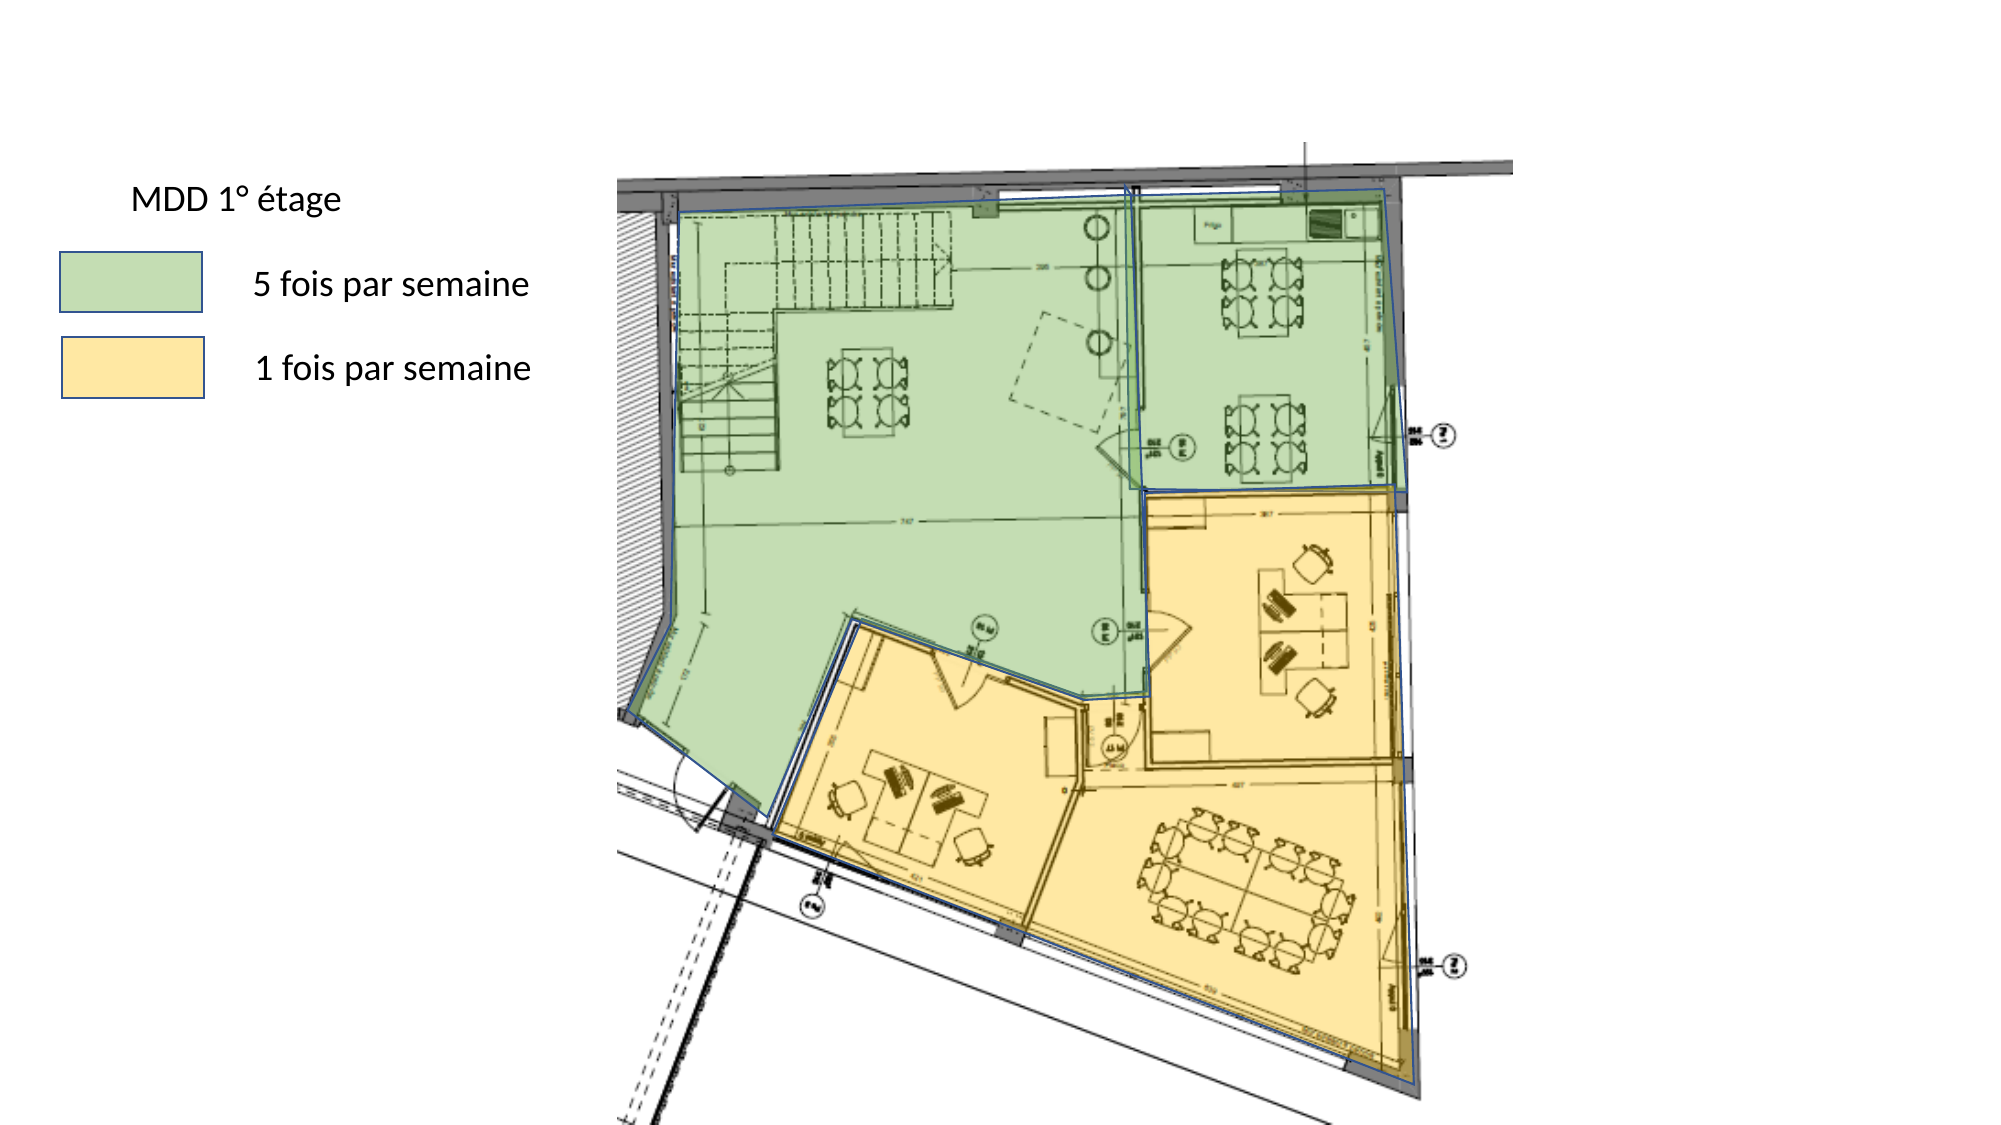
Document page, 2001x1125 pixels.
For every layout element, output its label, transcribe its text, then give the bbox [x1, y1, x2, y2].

text_box [61, 336, 205, 399]
text_box 1 fois par semaine [239, 335, 547, 396]
text_box [59, 251, 203, 313]
text_box 5 fois par semaine [237, 251, 546, 312]
text_box MDD 1° étage [115, 166, 357, 226]
picture [617, 142, 1513, 1125]
